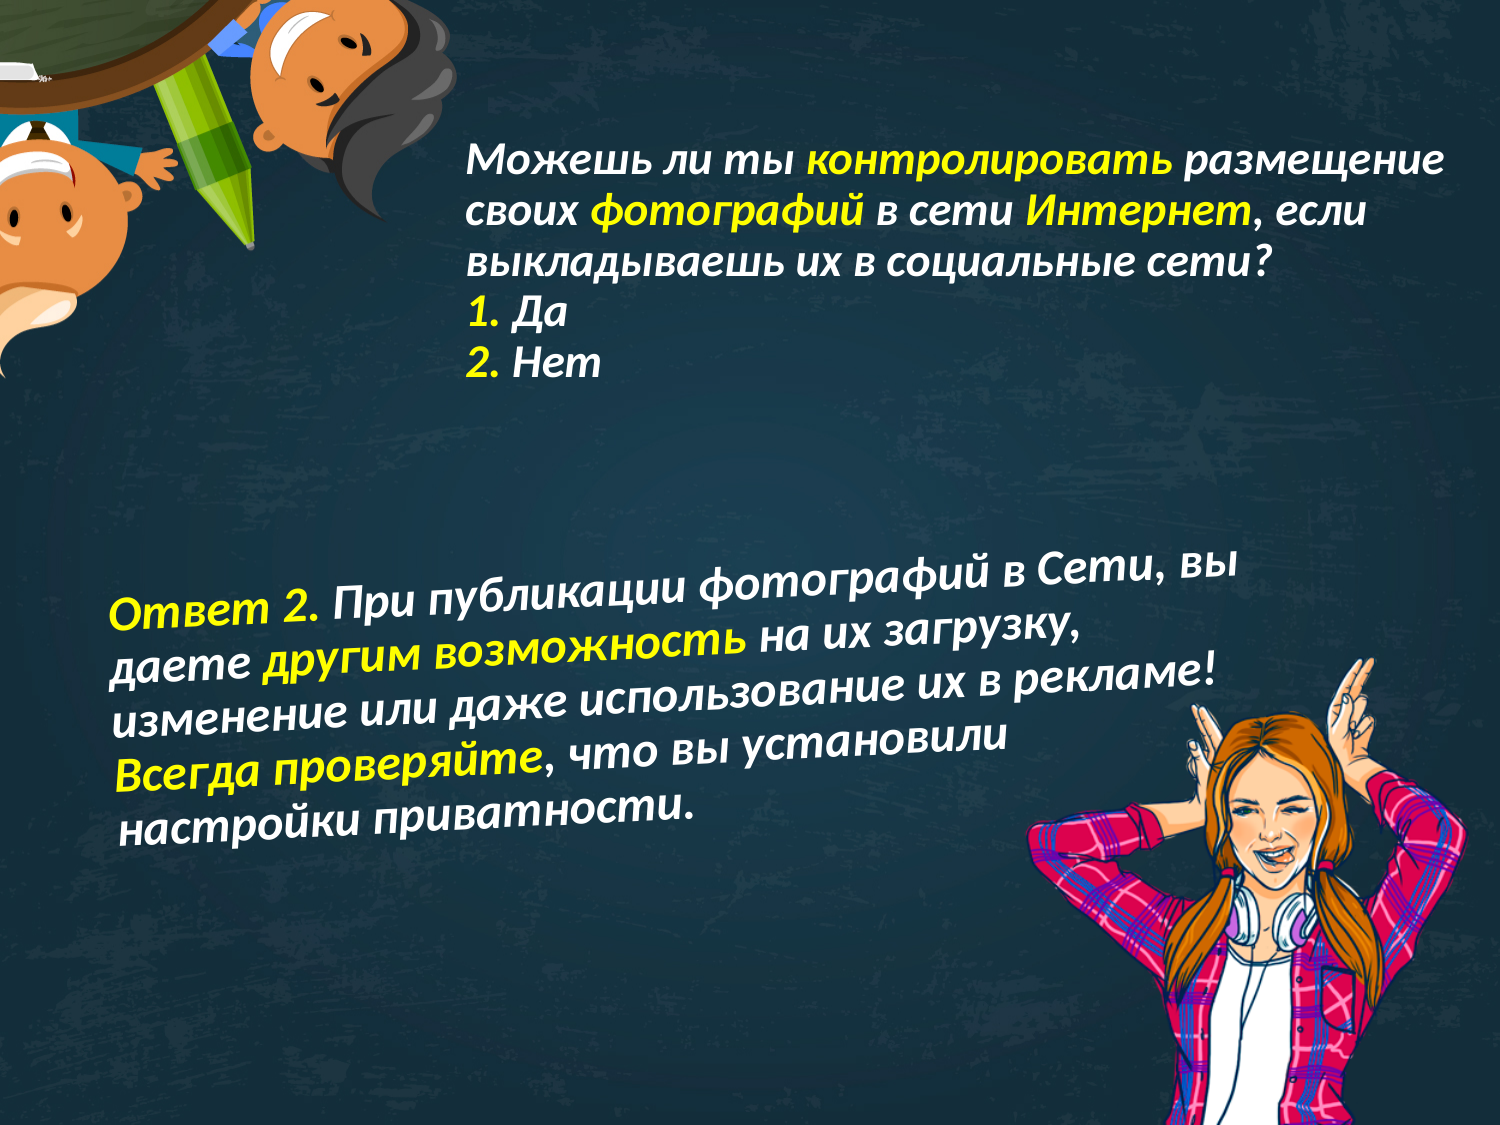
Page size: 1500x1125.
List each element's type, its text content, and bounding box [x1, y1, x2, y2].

picture [0, 0, 1500, 1125]
list Ответ 2. При публикации фотографий в Сети, вы даете другим возможность на их загрузку, изменение или даже использование их в рекламе! Всегда проверяйте, что вы установили настройки приватности. [61, 522, 1268, 917]
title Можешь ли ты контролировать размещение своих фотографий в сети Интернет, если выкладываешь их в социальные сети? 1. Да 2. Нет [450, 125, 1500, 457]
